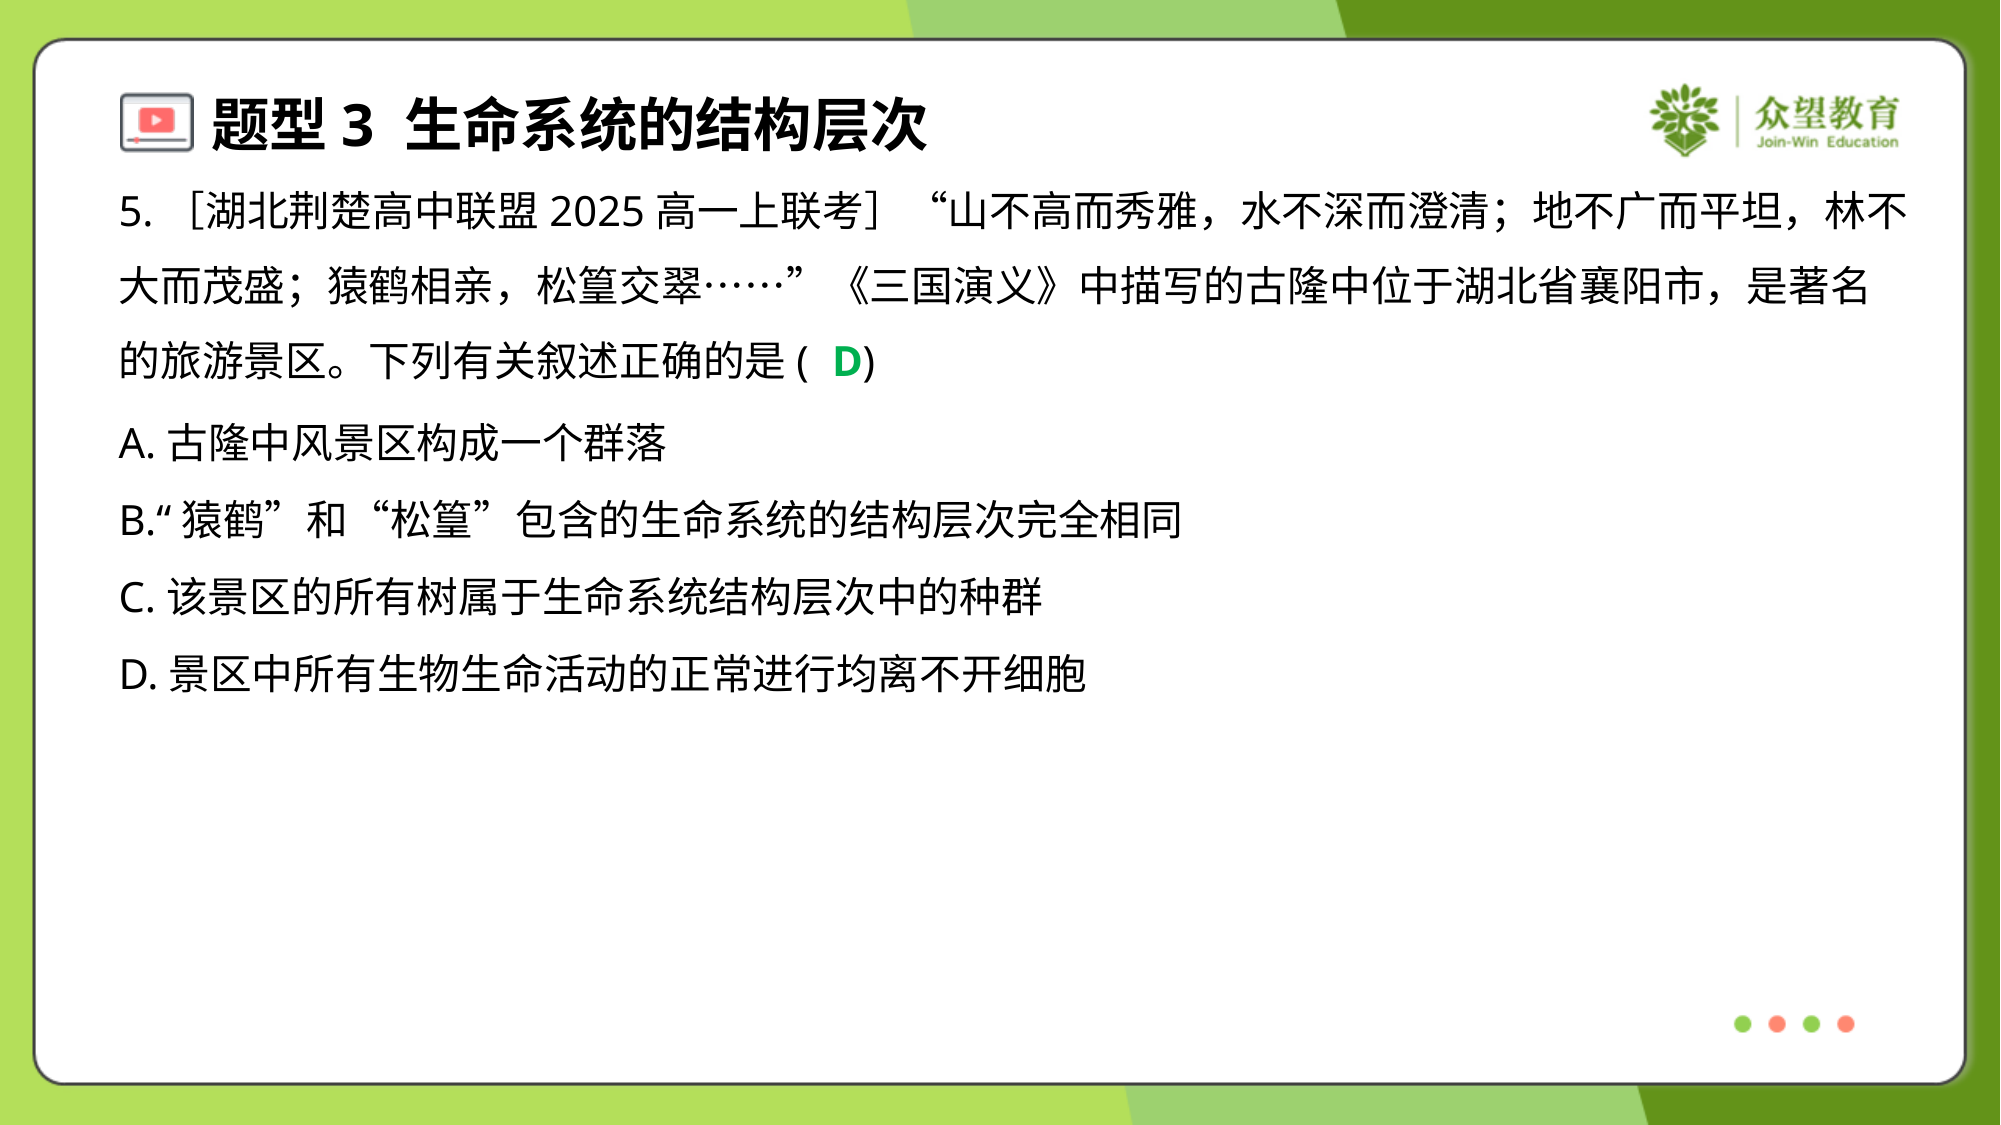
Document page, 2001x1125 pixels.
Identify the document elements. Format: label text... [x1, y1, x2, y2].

text_box D [815, 309, 880, 385]
text_box A.古隆中风景区构成一个群落 B.“猿鹤”和“松篁”包含的生命系统的结构层次完全相同 C.该景区的所有树属于生命系统结构层次中的种群 D.景区中所有生物生命活动的正常进行均离不开细胞 [118, 392, 1883, 699]
text_box 5.［湖北荆楚高中联盟2025高一上联考］“山不高而秀雅，水不深而澄清；地不广而平坦，林不 大而茂盛；猿鹤相亲，松篁交翠……”《三国演义》中描写的古隆中位于湖北省襄阳市，是著名 的旅游景区。下列有关叙述正确的是( ) [118, 159, 1883, 385]
picture [0, 0, 2000, 1125]
